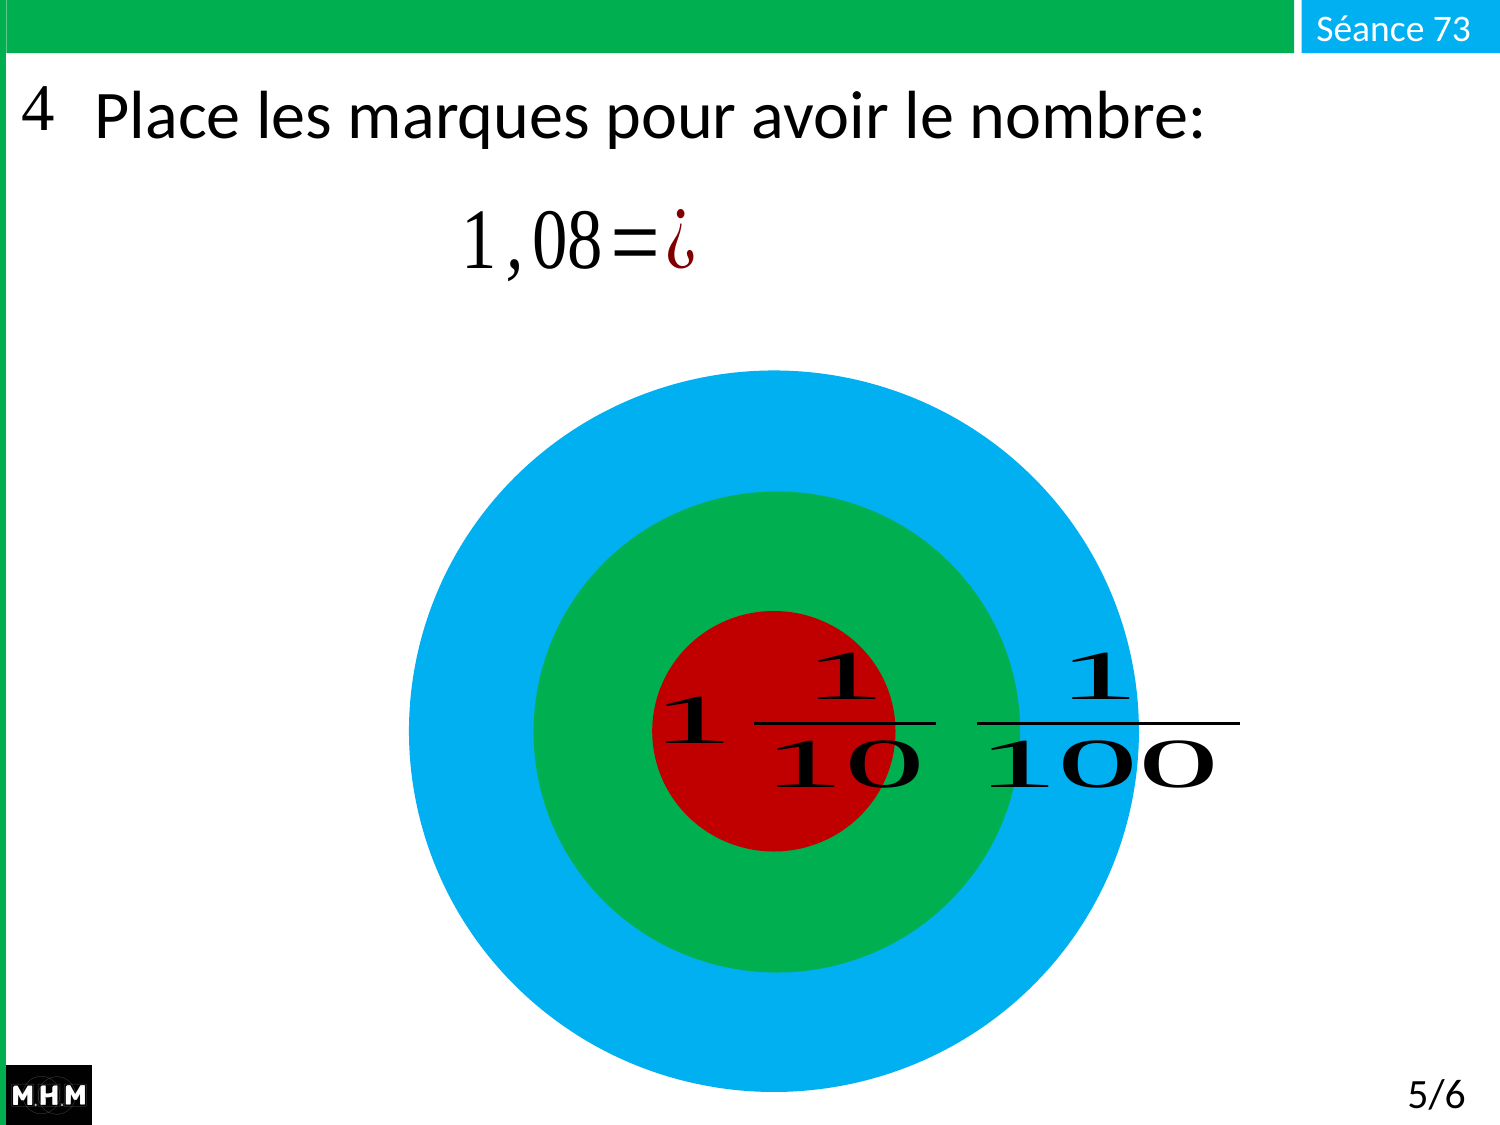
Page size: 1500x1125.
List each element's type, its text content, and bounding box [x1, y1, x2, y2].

picture [6, 1065, 92, 1125]
title Place les marques pour avoir le nombre: [79, 71, 1468, 161]
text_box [408, 370, 1243, 1092]
list 5/6 [1373, 1064, 1500, 1125]
